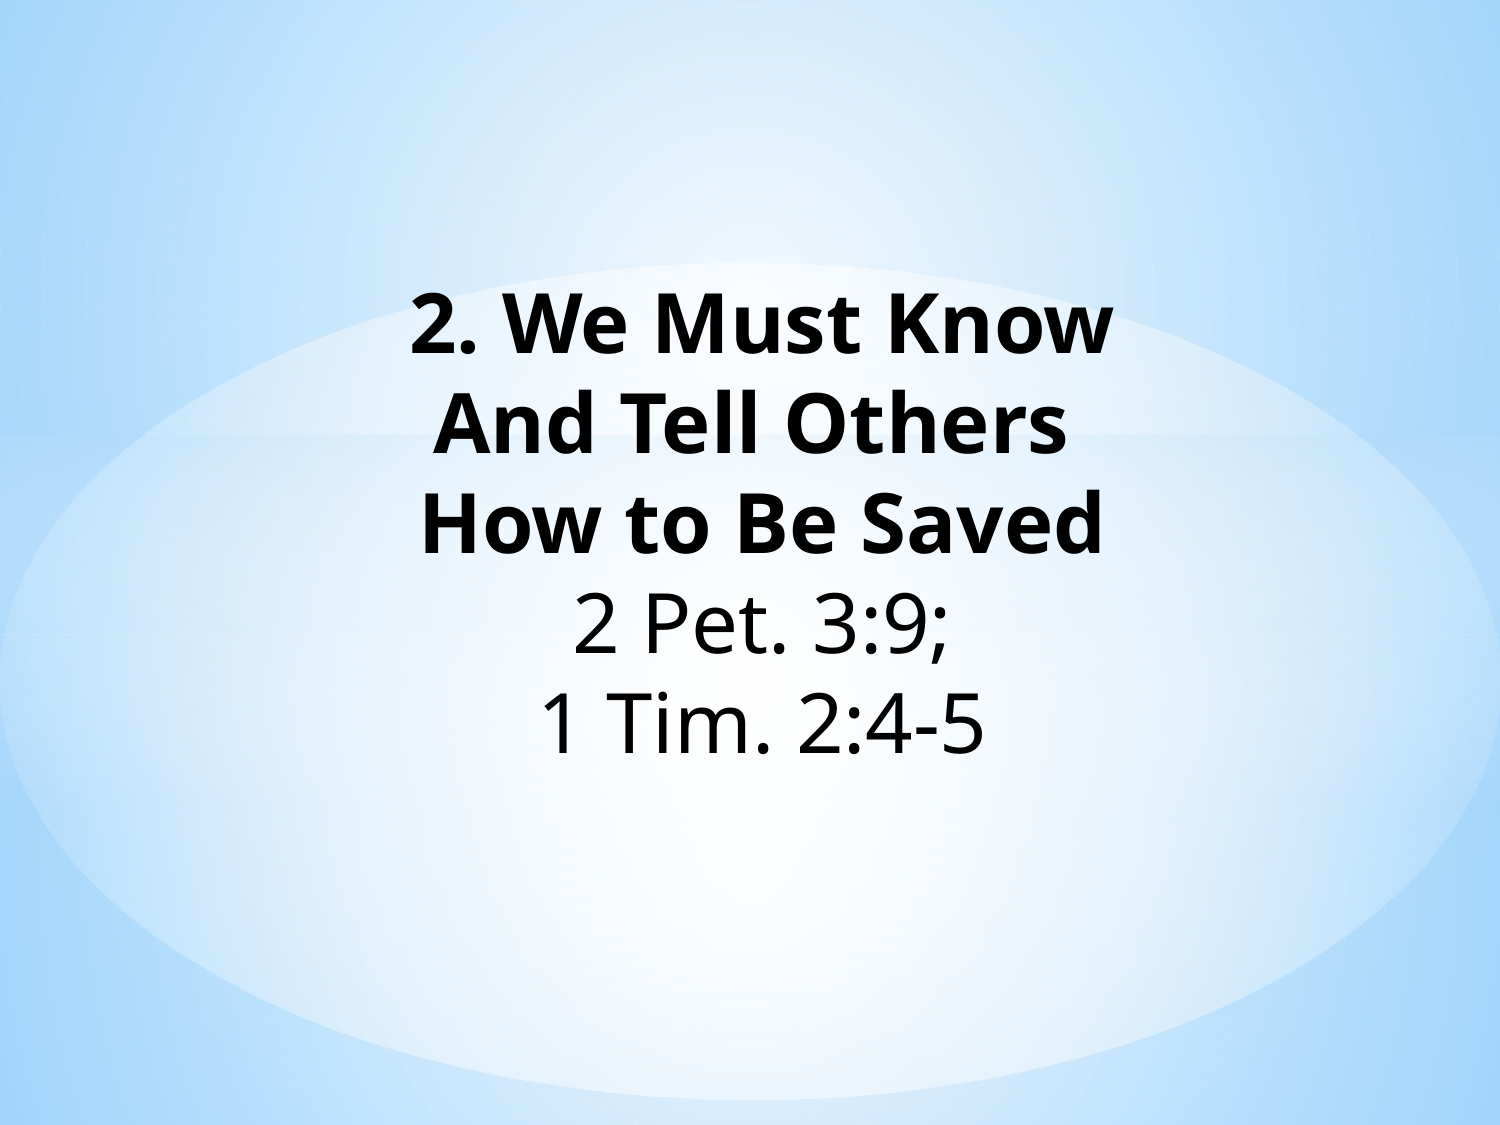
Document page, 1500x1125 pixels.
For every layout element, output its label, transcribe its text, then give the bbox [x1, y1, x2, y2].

text_box 2. We Must Know And Tell Others How to Be Saved 2 Pet. 3:9; 1 Tim. 2:4-5 [212, 262, 1313, 778]
